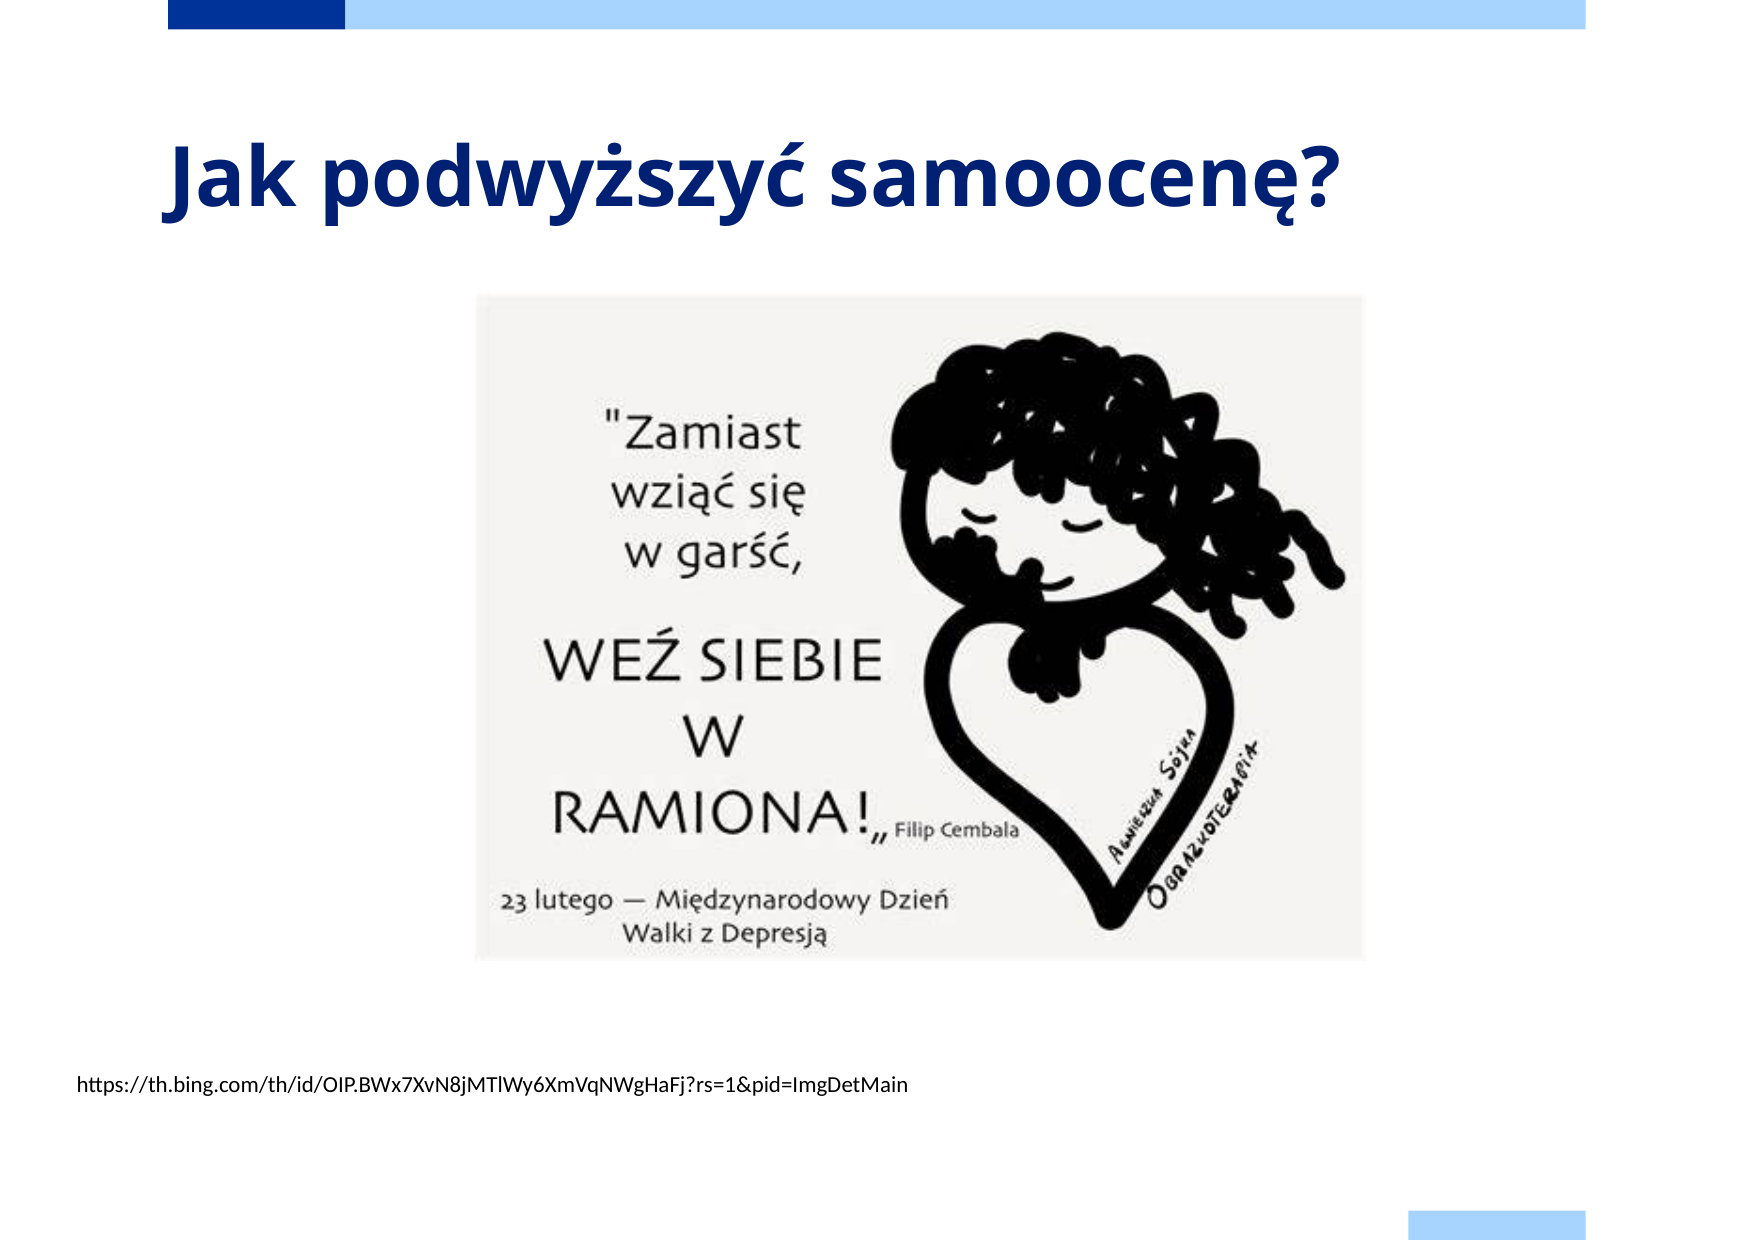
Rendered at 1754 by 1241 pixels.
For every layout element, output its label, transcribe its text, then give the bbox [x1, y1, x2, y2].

text_box https://th.bing.com/th/id/OIP.BWx7XvN8jMTlWy6XmVqNWgHaFj?rs=1&pid=ImgDetMain [61, 1062, 1692, 1105]
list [475, 293, 1366, 961]
title Jak podwyższyć samoocenę? [168, 147, 1586, 290]
